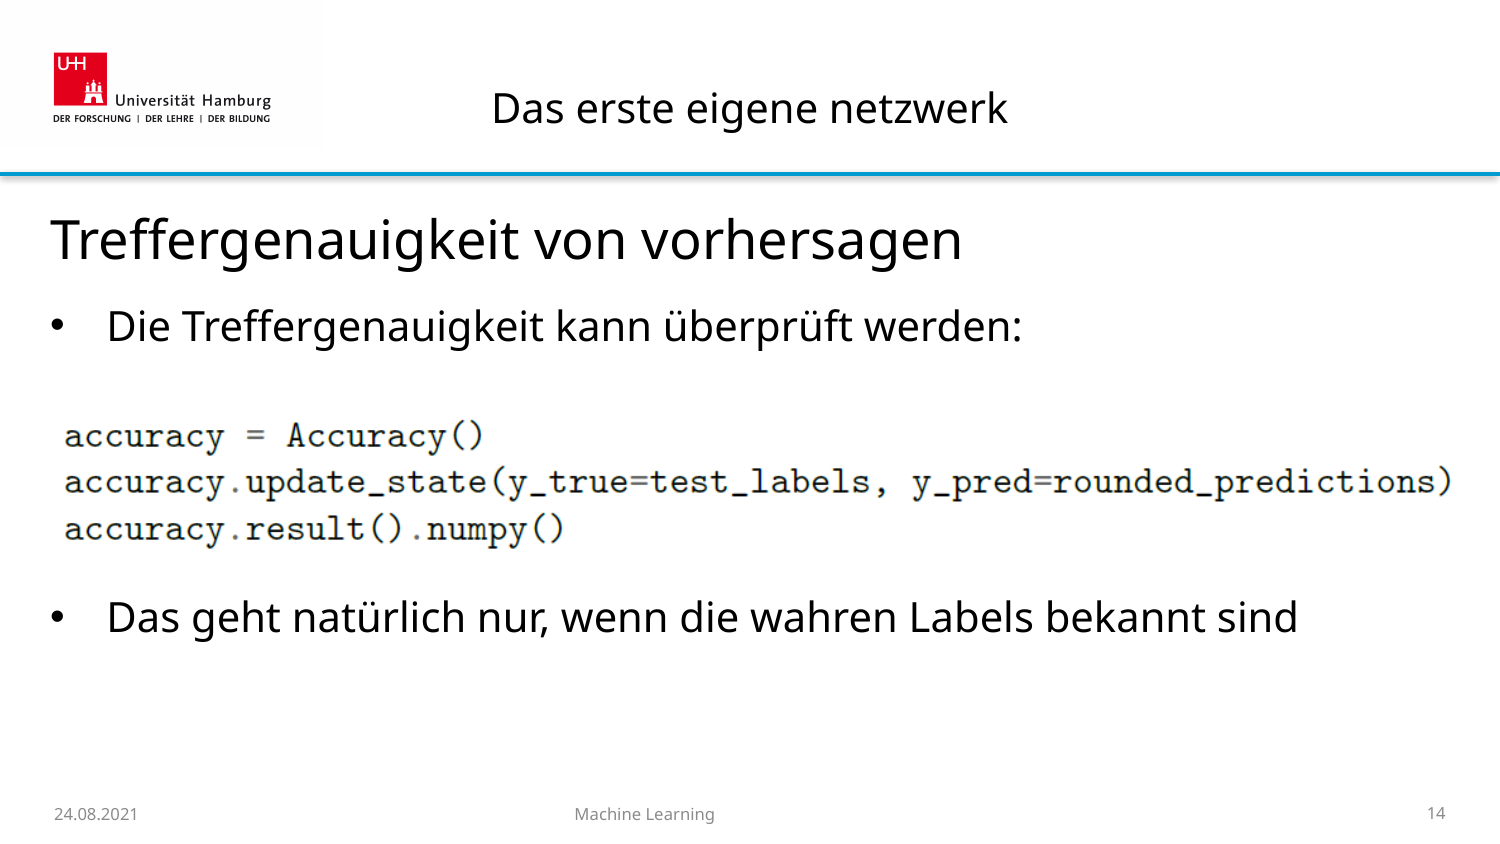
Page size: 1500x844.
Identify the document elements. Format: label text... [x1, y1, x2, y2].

title Das erste eigene netzwerk [275, 91, 1225, 122]
picture [58, 415, 1465, 564]
picture [1, 0, 323, 149]
footer Machine Learning [273, 788, 1016, 833]
list Die Treffergenauigkeit kann überprüft werden: Das geht natürlich nur, wenn die wahren Labels bekannt sind [35, 291, 1406, 765]
list Treffergenauigkeit von vorhersagen [35, 197, 1406, 281]
slide_number 14 [1361, 788, 1446, 833]
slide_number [54, 788, 210, 833]
